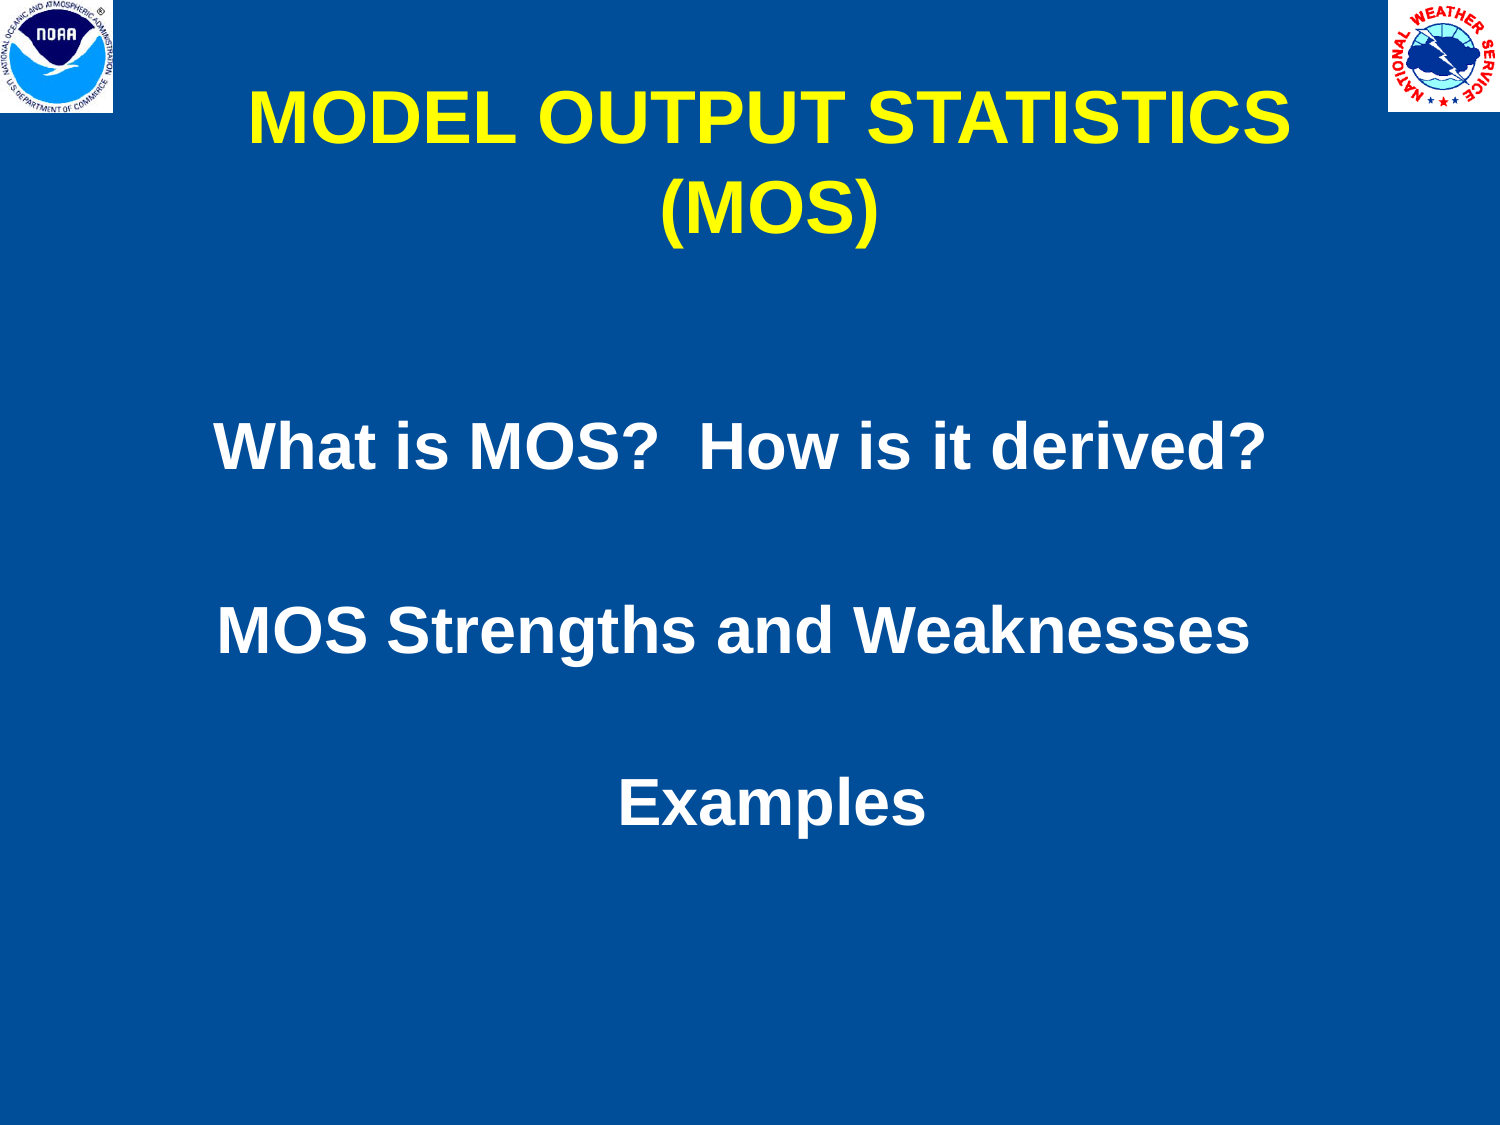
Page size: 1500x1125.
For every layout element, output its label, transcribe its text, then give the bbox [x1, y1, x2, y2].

text_box Examples [251, 751, 1294, 846]
text_box MOS Strengths and Weaknesses [88, 579, 1381, 675]
text_box MODEL OUTPUT STATISTICS (MOS) [176, 61, 1364, 256]
text_box What is MOS? How is it derived? [159, 395, 1324, 490]
picture [1388, 0, 1500, 112]
picture [0, 0, 113, 113]
